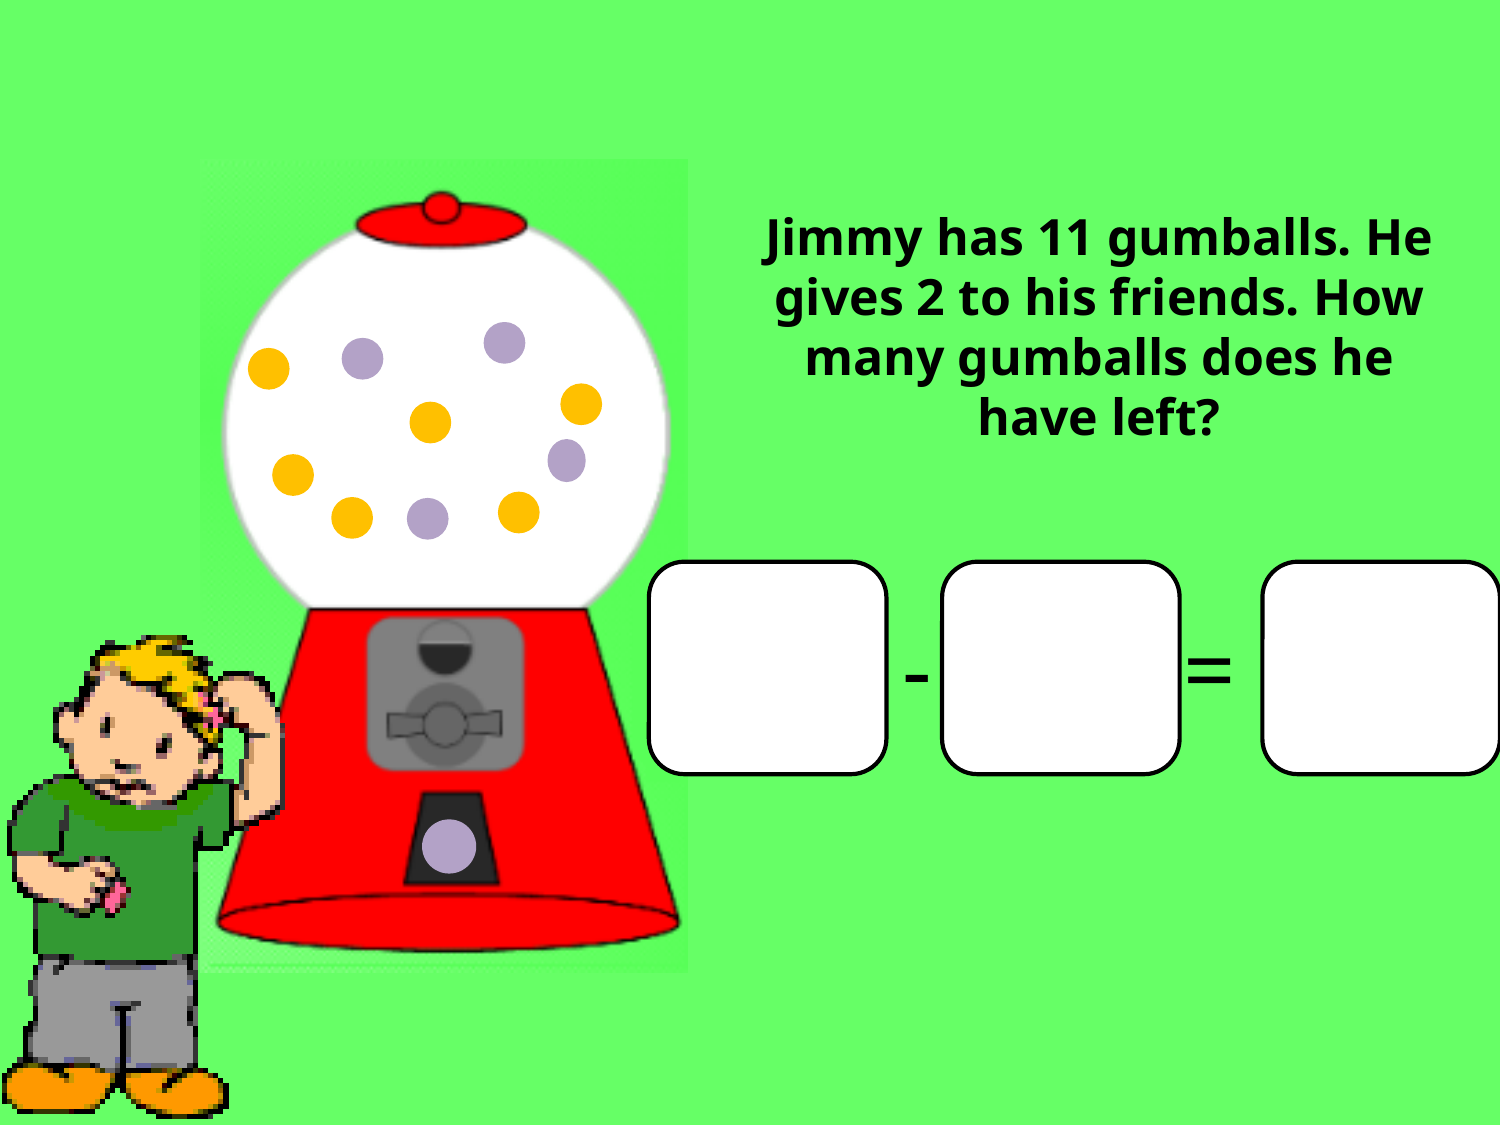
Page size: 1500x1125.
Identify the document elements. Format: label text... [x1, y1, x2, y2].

text_box [691, 559, 889, 777]
text_box = [1168, 604, 1294, 730]
picture [0, 159, 688, 1125]
text_box [1260, 559, 1500, 777]
text_box - [887, 604, 988, 730]
text_box Jimmy has 11 gumballs. He gives 2 to his friends. How many gumballs does he have left? [725, 198, 1474, 453]
text_box [939, 559, 1182, 777]
